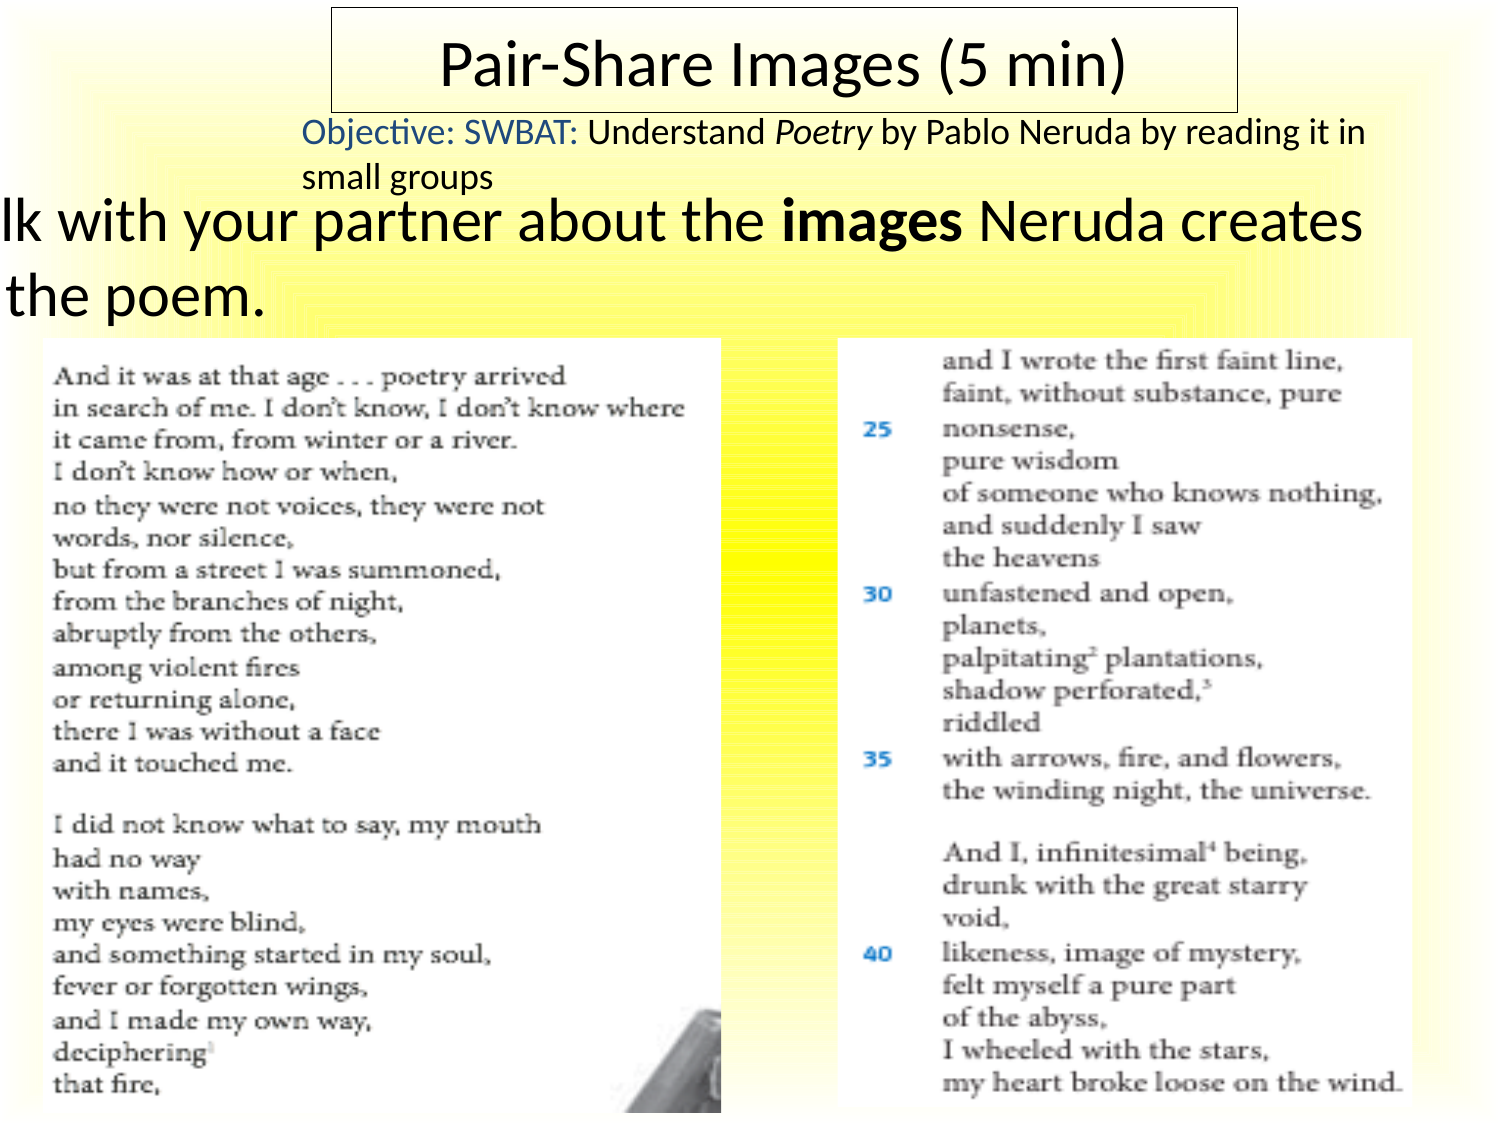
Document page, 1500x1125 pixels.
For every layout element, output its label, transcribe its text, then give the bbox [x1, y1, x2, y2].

text_box Talk with your partner about the images Neruda creates in the poem. [0, 171, 1500, 337]
title Pair-Share Images (5 min) [331, 7, 1238, 99]
picture [837, 337, 1413, 1107]
text_box Objective: SWBAT: Understand Poetry by Pablo Neruda by reading it in small groups [108, 99, 1450, 171]
picture [42, 337, 722, 1113]
